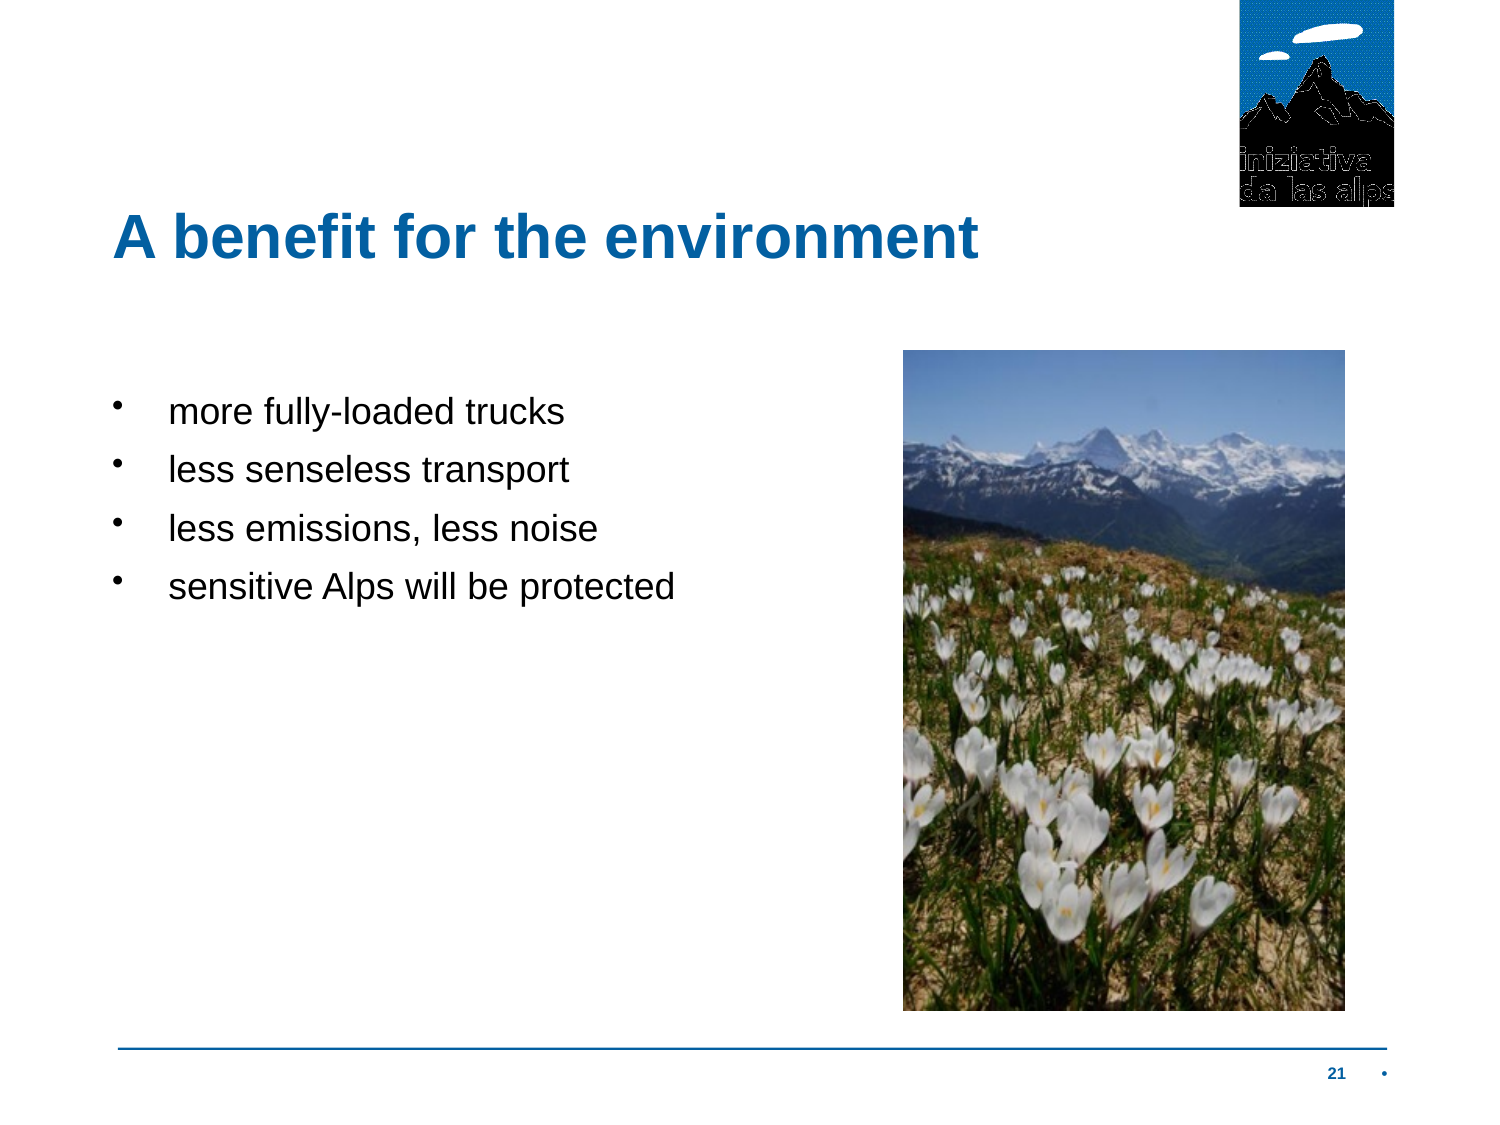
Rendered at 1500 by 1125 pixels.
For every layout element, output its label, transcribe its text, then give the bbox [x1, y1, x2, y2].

list more fully-loaded trucks less senseless transport less emissions, less noise sensitive Alps will be protected [112, 373, 721, 681]
picture [903, 350, 1345, 1011]
title A benefit for the environment [112, 196, 1136, 287]
slide_number 21 [1074, 1062, 1347, 1107]
